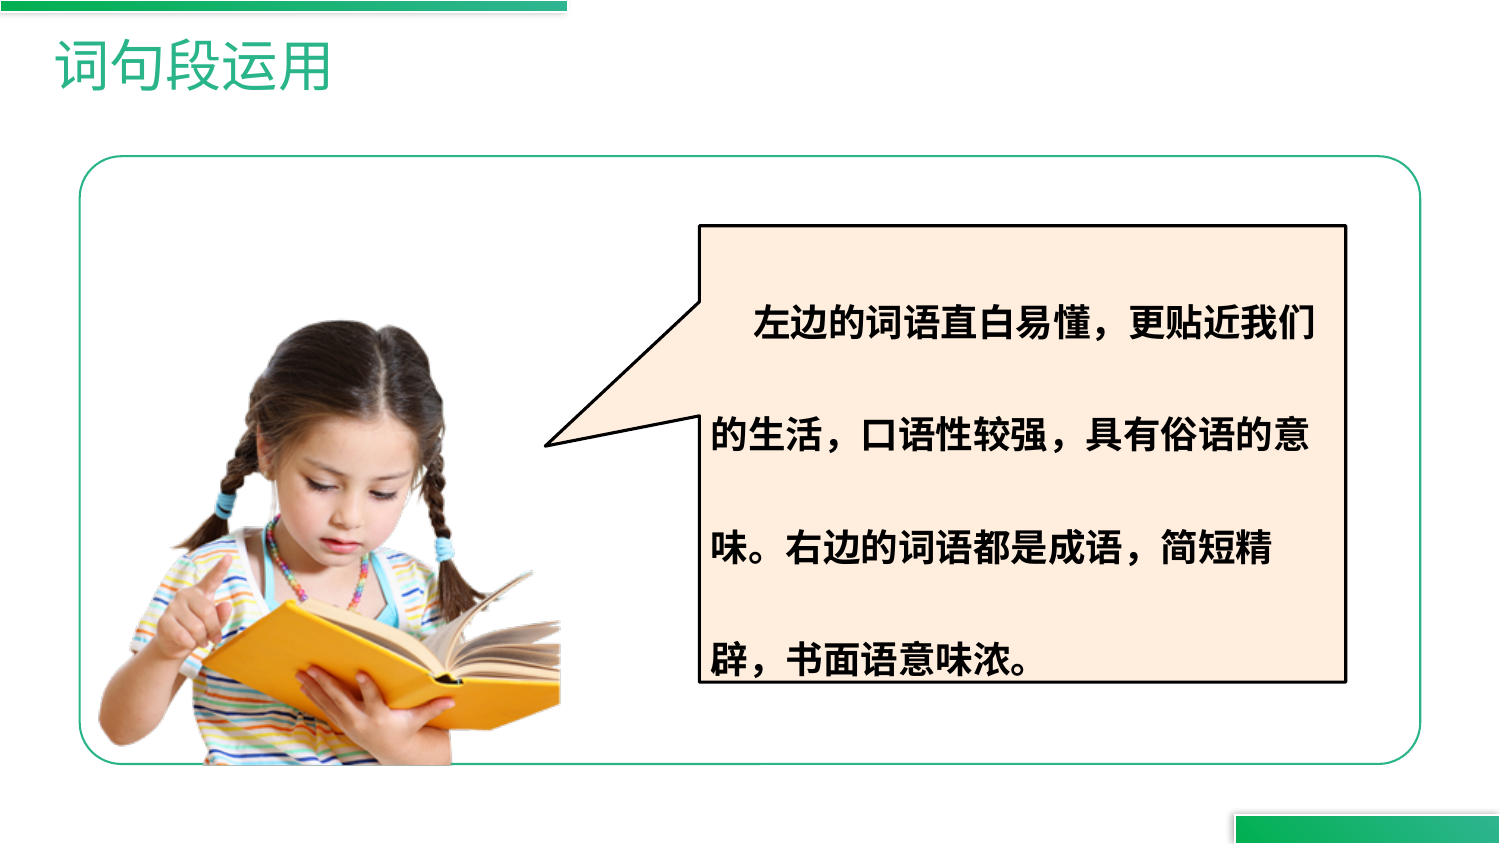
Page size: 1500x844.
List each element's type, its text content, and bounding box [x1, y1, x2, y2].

list 词句段运用 [41, 32, 382, 94]
picture [77, 300, 562, 767]
text_box 左边的词语直白易懂，更贴近我们的生活，口语性较强，具有俗语的意味。右边的词语都是成语，简短精辟，书面语意味浓。 [562, 225, 1346, 683]
